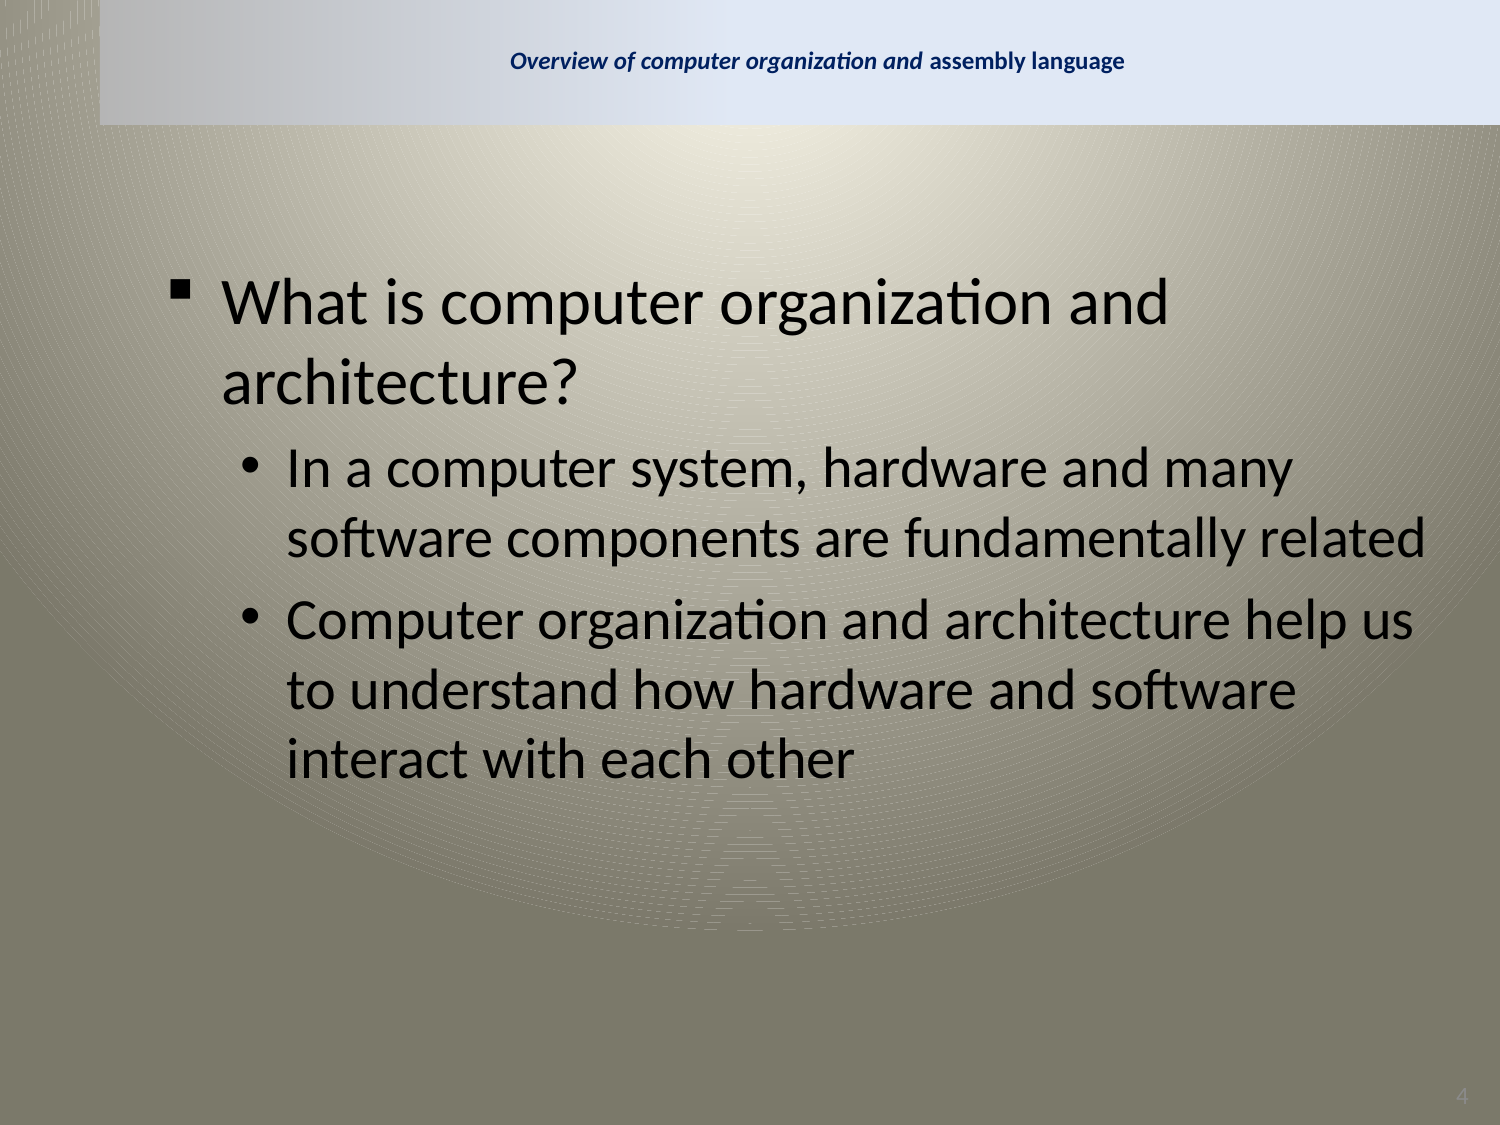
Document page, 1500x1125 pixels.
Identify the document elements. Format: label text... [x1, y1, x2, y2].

list What is computer organization and architecture? In a computer system, hardware and many software components are fundamentally related Computer organization and architecture help us to understand how hardware and software interact with each other [150, 249, 1488, 993]
title Overview of computer organization and assembly language [135, 37, 1500, 113]
